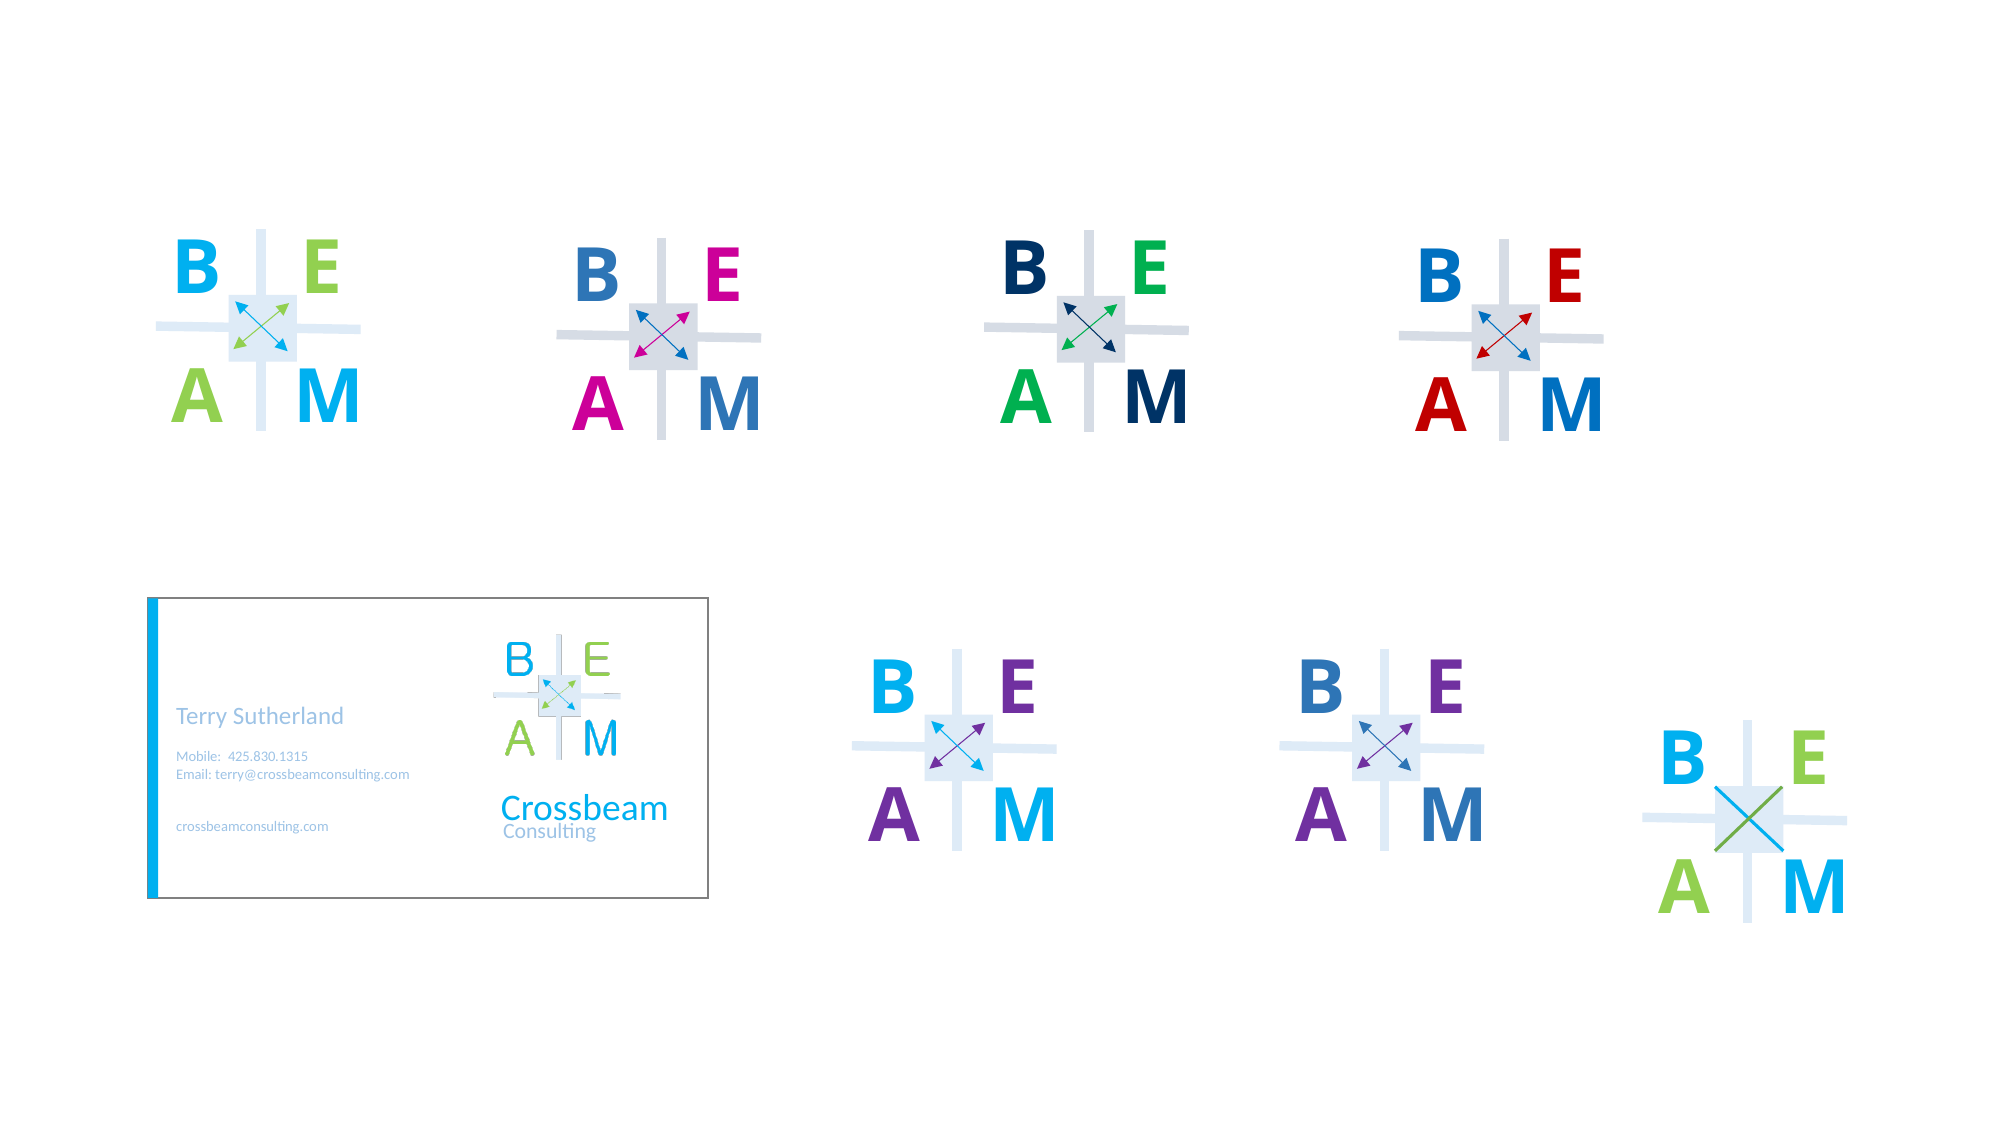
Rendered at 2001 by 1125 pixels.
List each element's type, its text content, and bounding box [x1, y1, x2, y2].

text_box Terry Sutherland Mobile: 425.830.1315 Email: terry@crossbeamconsulting.com crossbeamconsulting.com [161, 692, 425, 877]
text_box [147, 597, 159, 899]
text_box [984, 212, 1203, 447]
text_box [1714, 786, 1783, 851]
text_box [851, 630, 1071, 866]
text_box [1398, 220, 1618, 456]
picture [474, 613, 646, 791]
text_box [159, 597, 709, 899]
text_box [556, 219, 776, 455]
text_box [1279, 630, 1499, 866]
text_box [155, 211, 375, 446]
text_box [1642, 702, 1862, 938]
